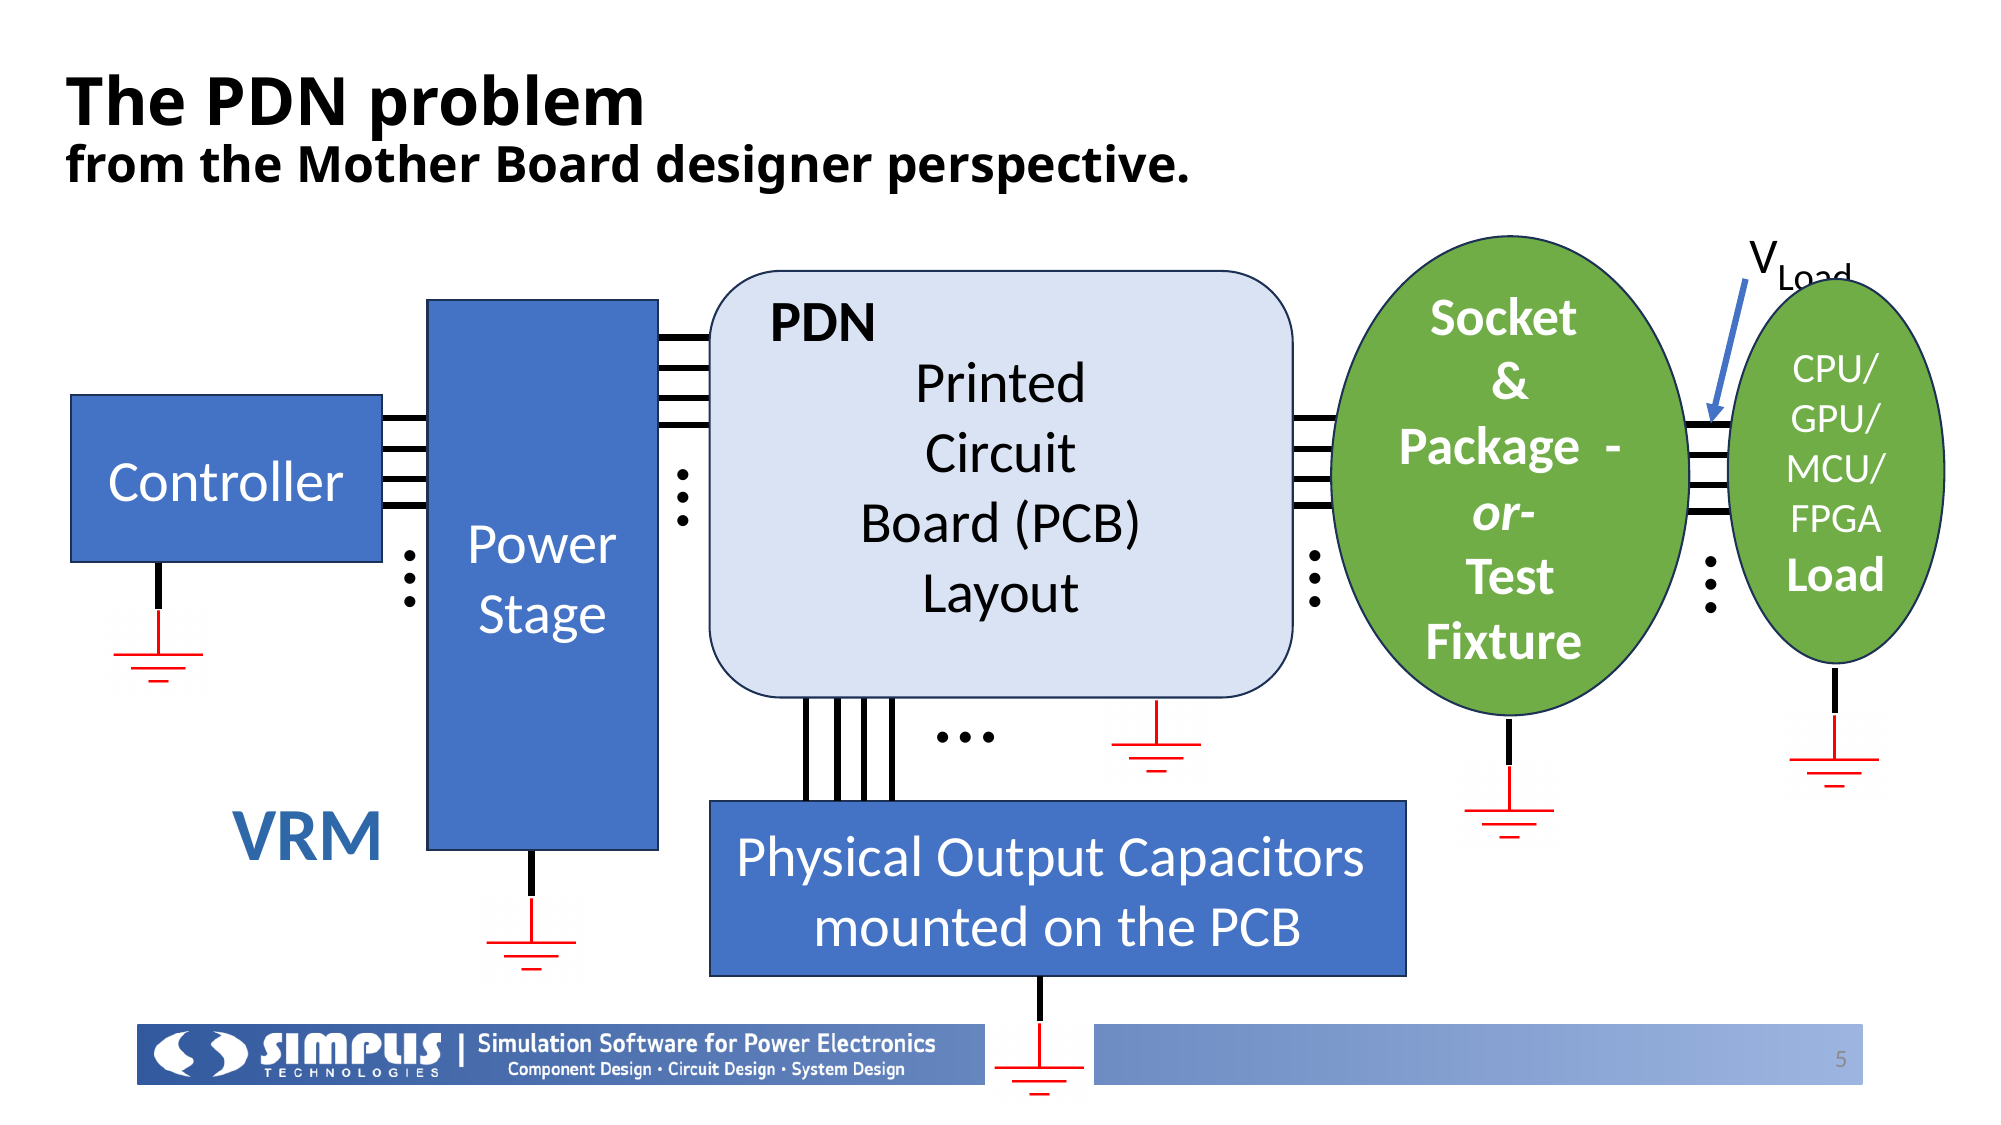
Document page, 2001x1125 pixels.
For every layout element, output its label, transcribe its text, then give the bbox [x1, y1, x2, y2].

text_box Power Stage [426, 299, 659, 851]
text_box VLoad [1734, 199, 1868, 306]
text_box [1267, 418, 1410, 622]
picture [104, 604, 213, 695]
picture [1102, 694, 1211, 785]
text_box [363, 418, 505, 622]
picture [477, 892, 586, 983]
text_box Printed Circuit Board (PCB) Layout [708, 269, 1294, 699]
text_box Physical Output Capacitors mounted on the PCB [709, 800, 1407, 977]
picture [154, 1007, 945, 1108]
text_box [1664, 424, 1806, 628]
text_box Controller [70, 394, 383, 563]
text_box PDN [755, 275, 892, 361]
text_box Socket & Package -or- Test Fixture [1335, 235, 1687, 717]
text_box VRM [217, 777, 400, 883]
picture [1780, 709, 1889, 800]
text_box … [919, 699, 1009, 786]
slide_number 5 [1412, 1027, 1863, 1088]
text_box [1710, 278, 1746, 424]
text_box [636, 337, 778, 541]
picture [1455, 760, 1564, 851]
picture [985, 1017, 1094, 1108]
text_box CPU/ GPU/ MCU/ FPGA Load [1746, 277, 1946, 665]
title The PDN problem from the Mother Board designer perspective. [50, 36, 1776, 224]
